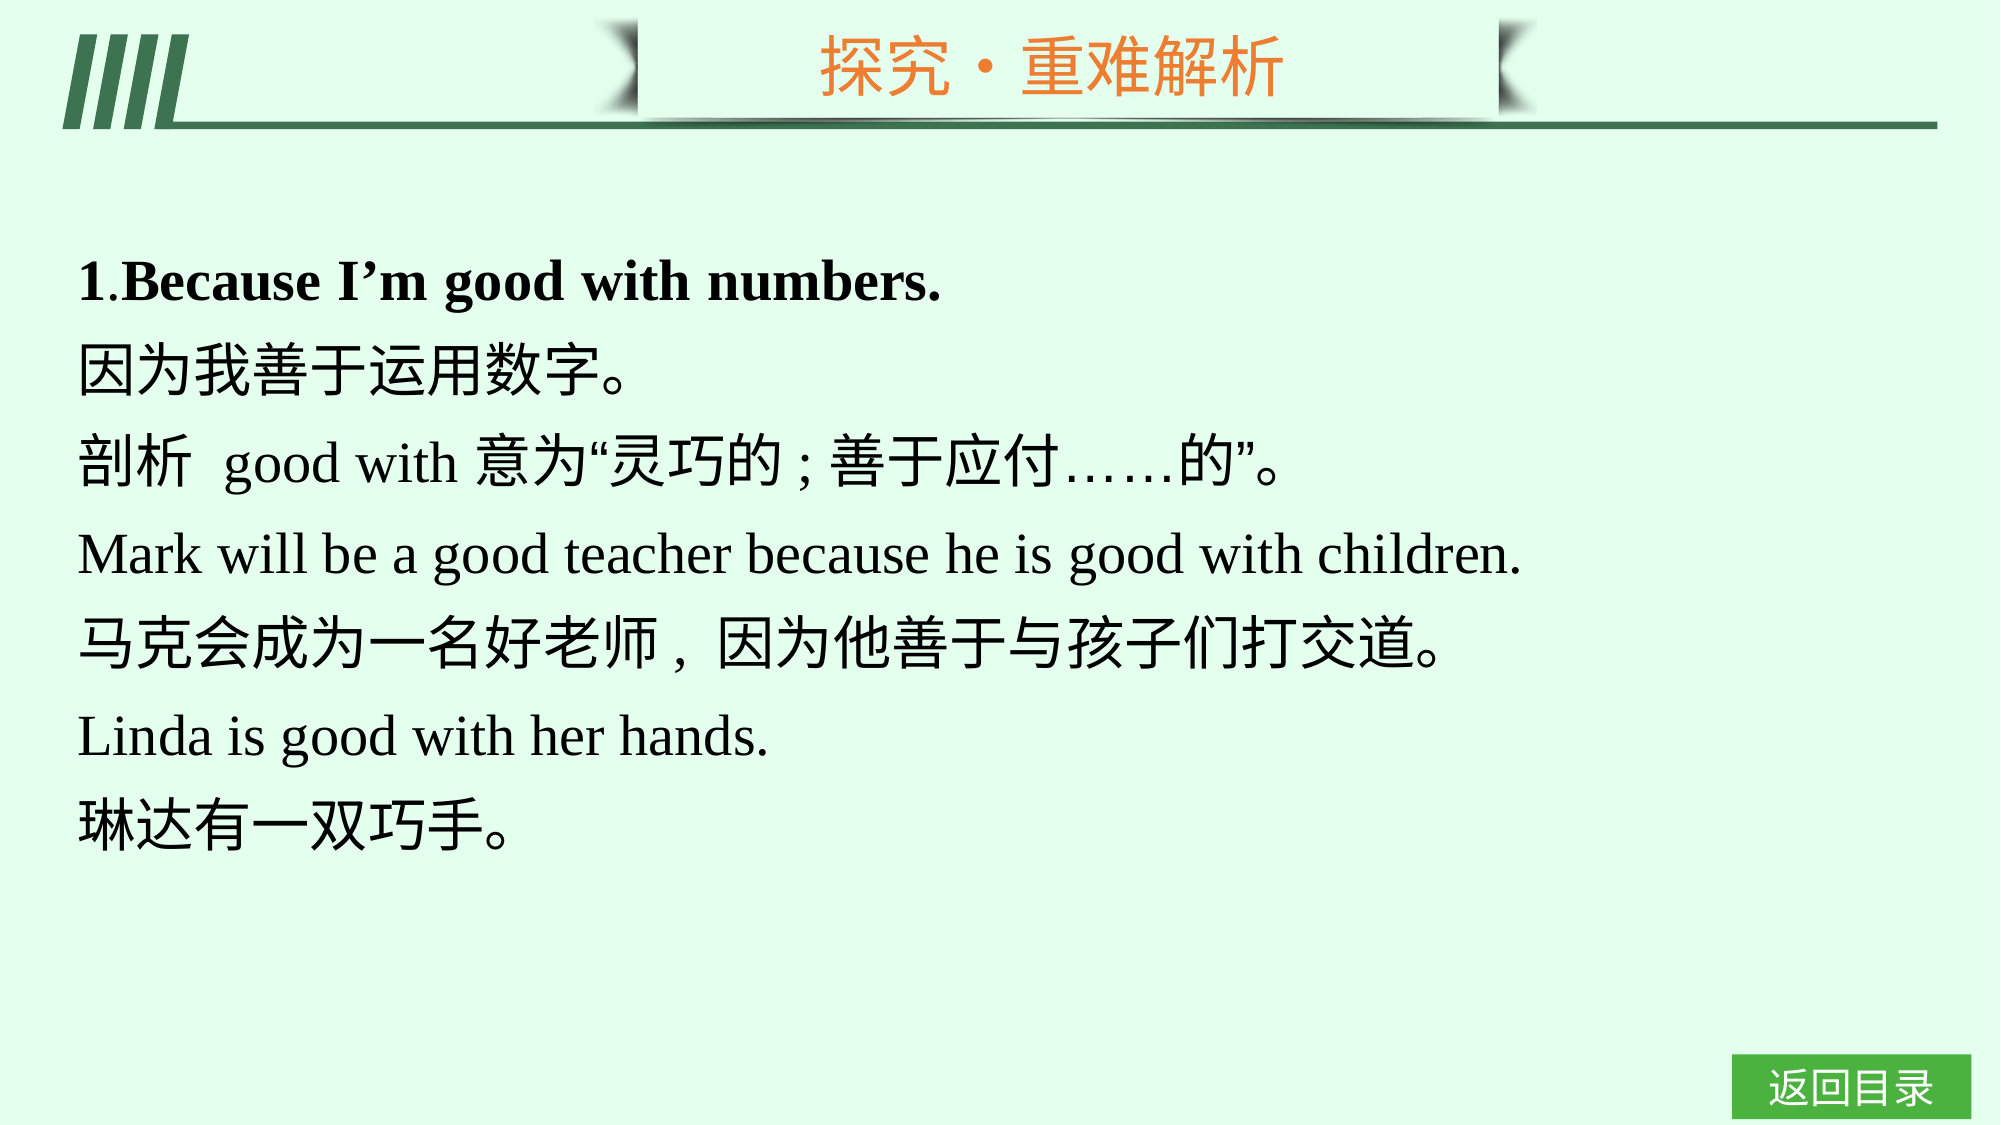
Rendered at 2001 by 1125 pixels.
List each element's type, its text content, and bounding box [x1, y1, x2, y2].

text_box 1.Because I’m good with numbers. 因为我善于运用数字。 剖析 good with意为“灵巧的;善于应付……的”。 Mark will be a good teacher because he is good with children. 马克会成为一名好老师, 因为他善于与孩子们打交道。 Linda is good with her hands. 琳达有一双巧手。 [62, 214, 1938, 866]
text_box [62, 34, 1938, 130]
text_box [594, 16, 1537, 127]
